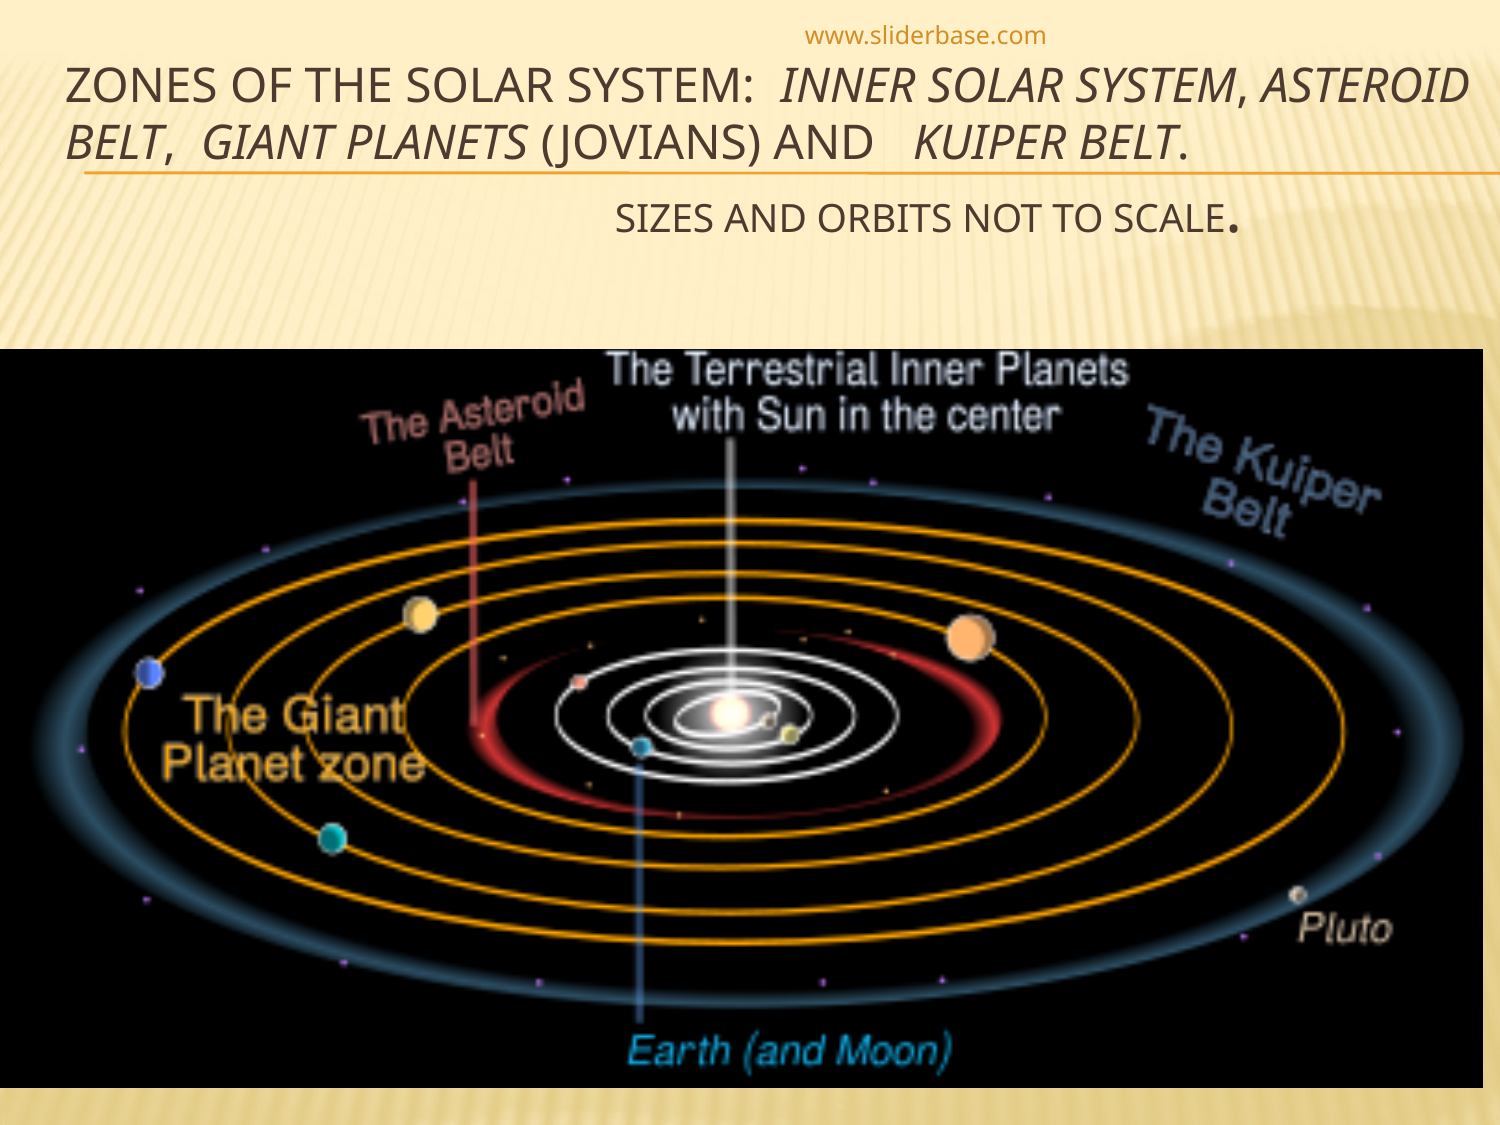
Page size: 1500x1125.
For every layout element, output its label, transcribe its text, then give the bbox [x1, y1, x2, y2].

picture [0, 349, 1483, 1088]
footer www.sliderbase.com [587, 12, 1063, 60]
title zones of the Solar system: inner solar system, asteroid belt, giant planets (Jovians) and Kuiper belt. Sizes and orbits not to scale. [50, 37, 1500, 263]
